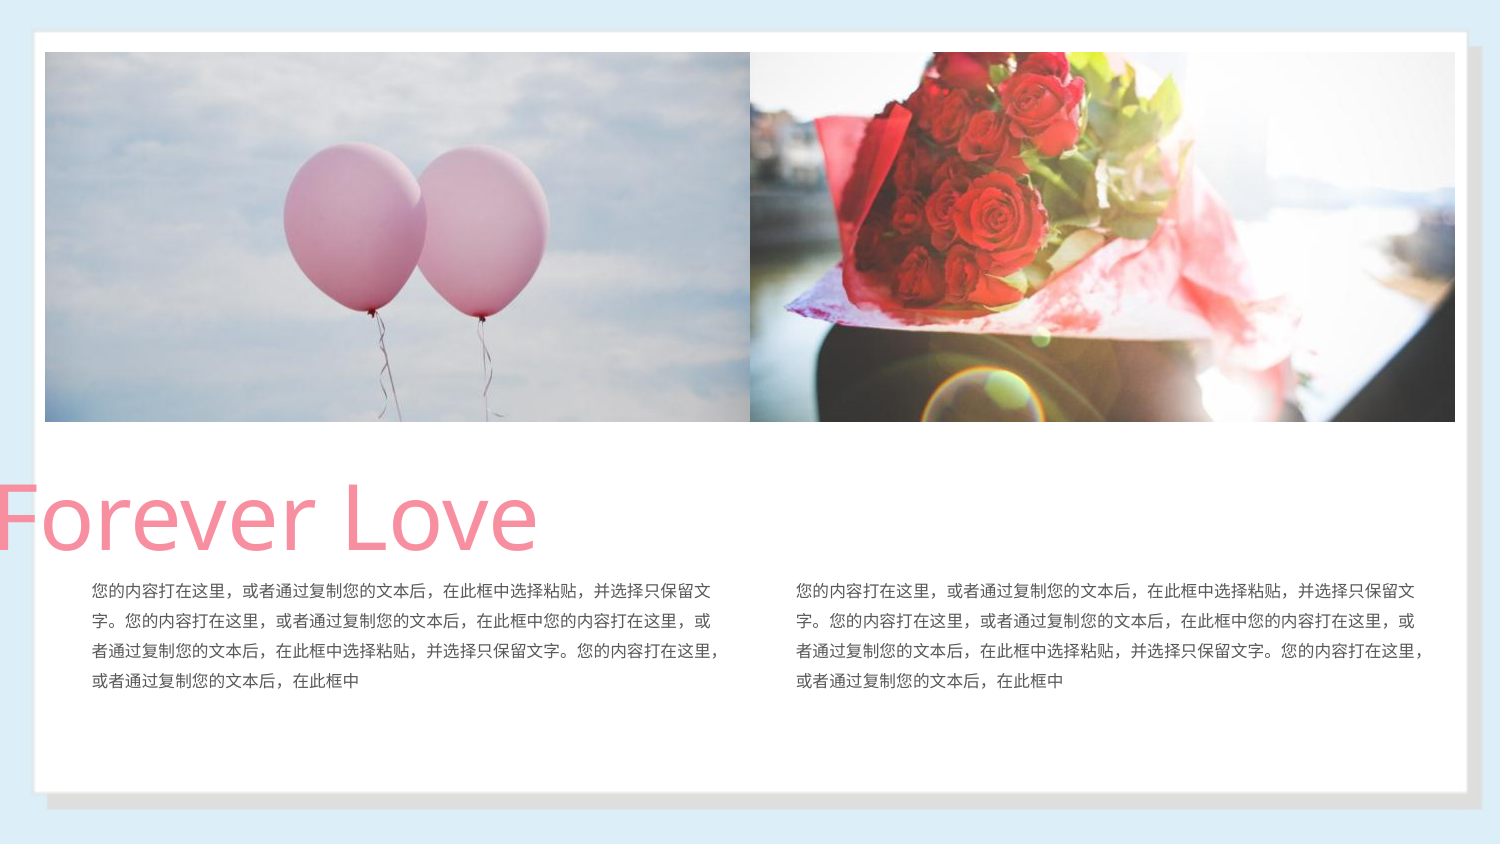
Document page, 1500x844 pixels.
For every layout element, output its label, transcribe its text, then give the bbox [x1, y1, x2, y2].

text_box 您的内容打在这里，或者通过复制您的文本后，在此框中选择粘贴，并选择只保留文字。您的内容打在这里，或者通过复制您的文本后，在此框中您的内容打在这里，或者通过复制您的文本后，在此框中选择粘贴，并选择只保留文字。您的内容打在这里，或者通过复制您的文本后，在此框中 [781, 563, 1436, 699]
picture [0, 0, 1500, 844]
text_box Forever Love [0, 451, 556, 576]
text_box 您的内容打在这里，或者通过复制您的文本后，在此框中选择粘贴，并选择只保留文字。您的内容打在这里，或者通过复制您的文本后，在此框中您的内容打在这里，或者通过复制您的文本后，在此框中选择粘贴，并选择只保留文字。您的内容打在这里，或者通过复制您的文本后，在此框中 [76, 563, 731, 699]
